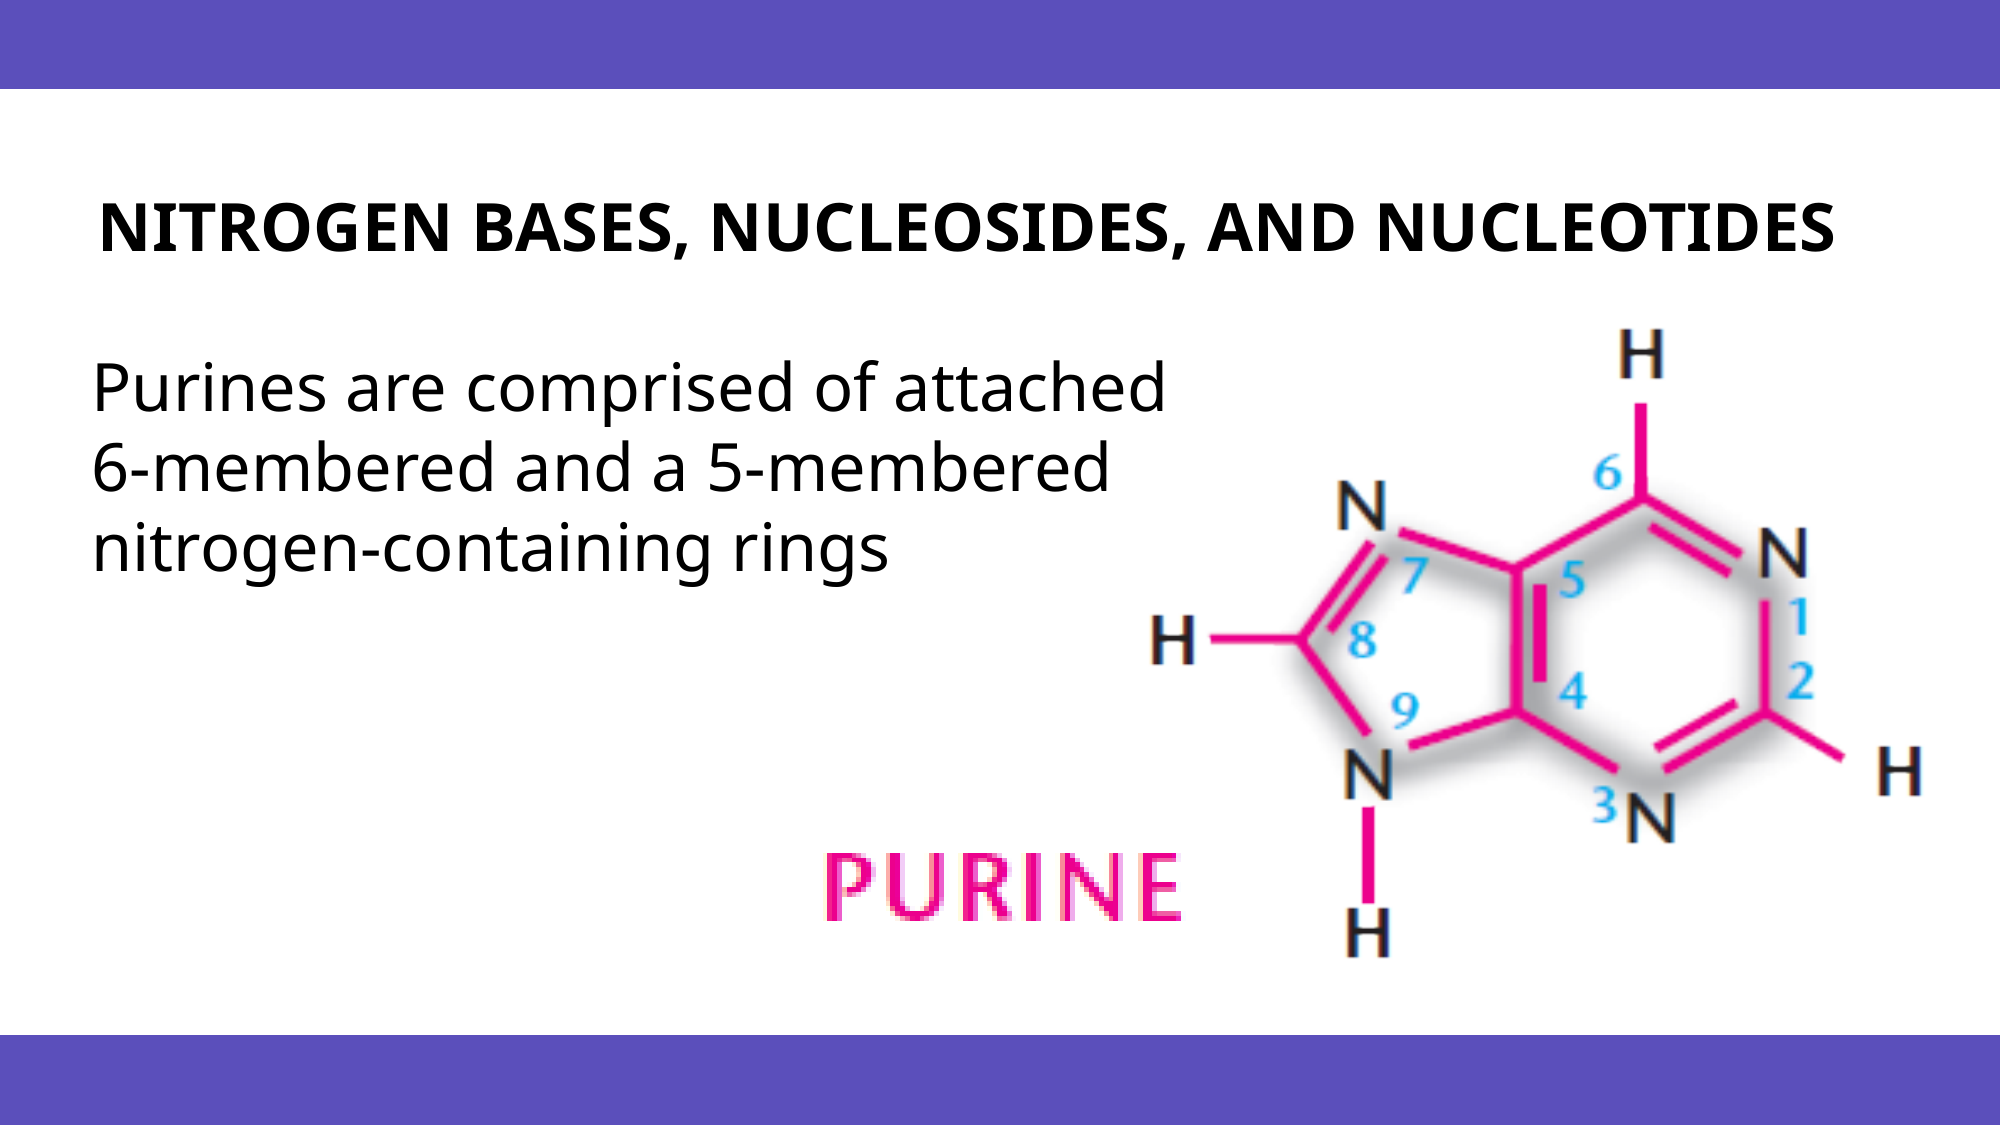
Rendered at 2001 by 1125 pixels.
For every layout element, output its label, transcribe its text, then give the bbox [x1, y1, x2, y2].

picture [760, 286, 2000, 1013]
title NITROGEN BASES, NUCLEOSIDES, AND NUCLEOTIDES [0, 112, 1958, 338]
text_box Purines are comprised of attached 6-membered and a 5-membered nitrogen-containing rings [76, 337, 1070, 593]
picture [0, 1035, 2000, 1125]
picture [0, 0, 2000, 89]
